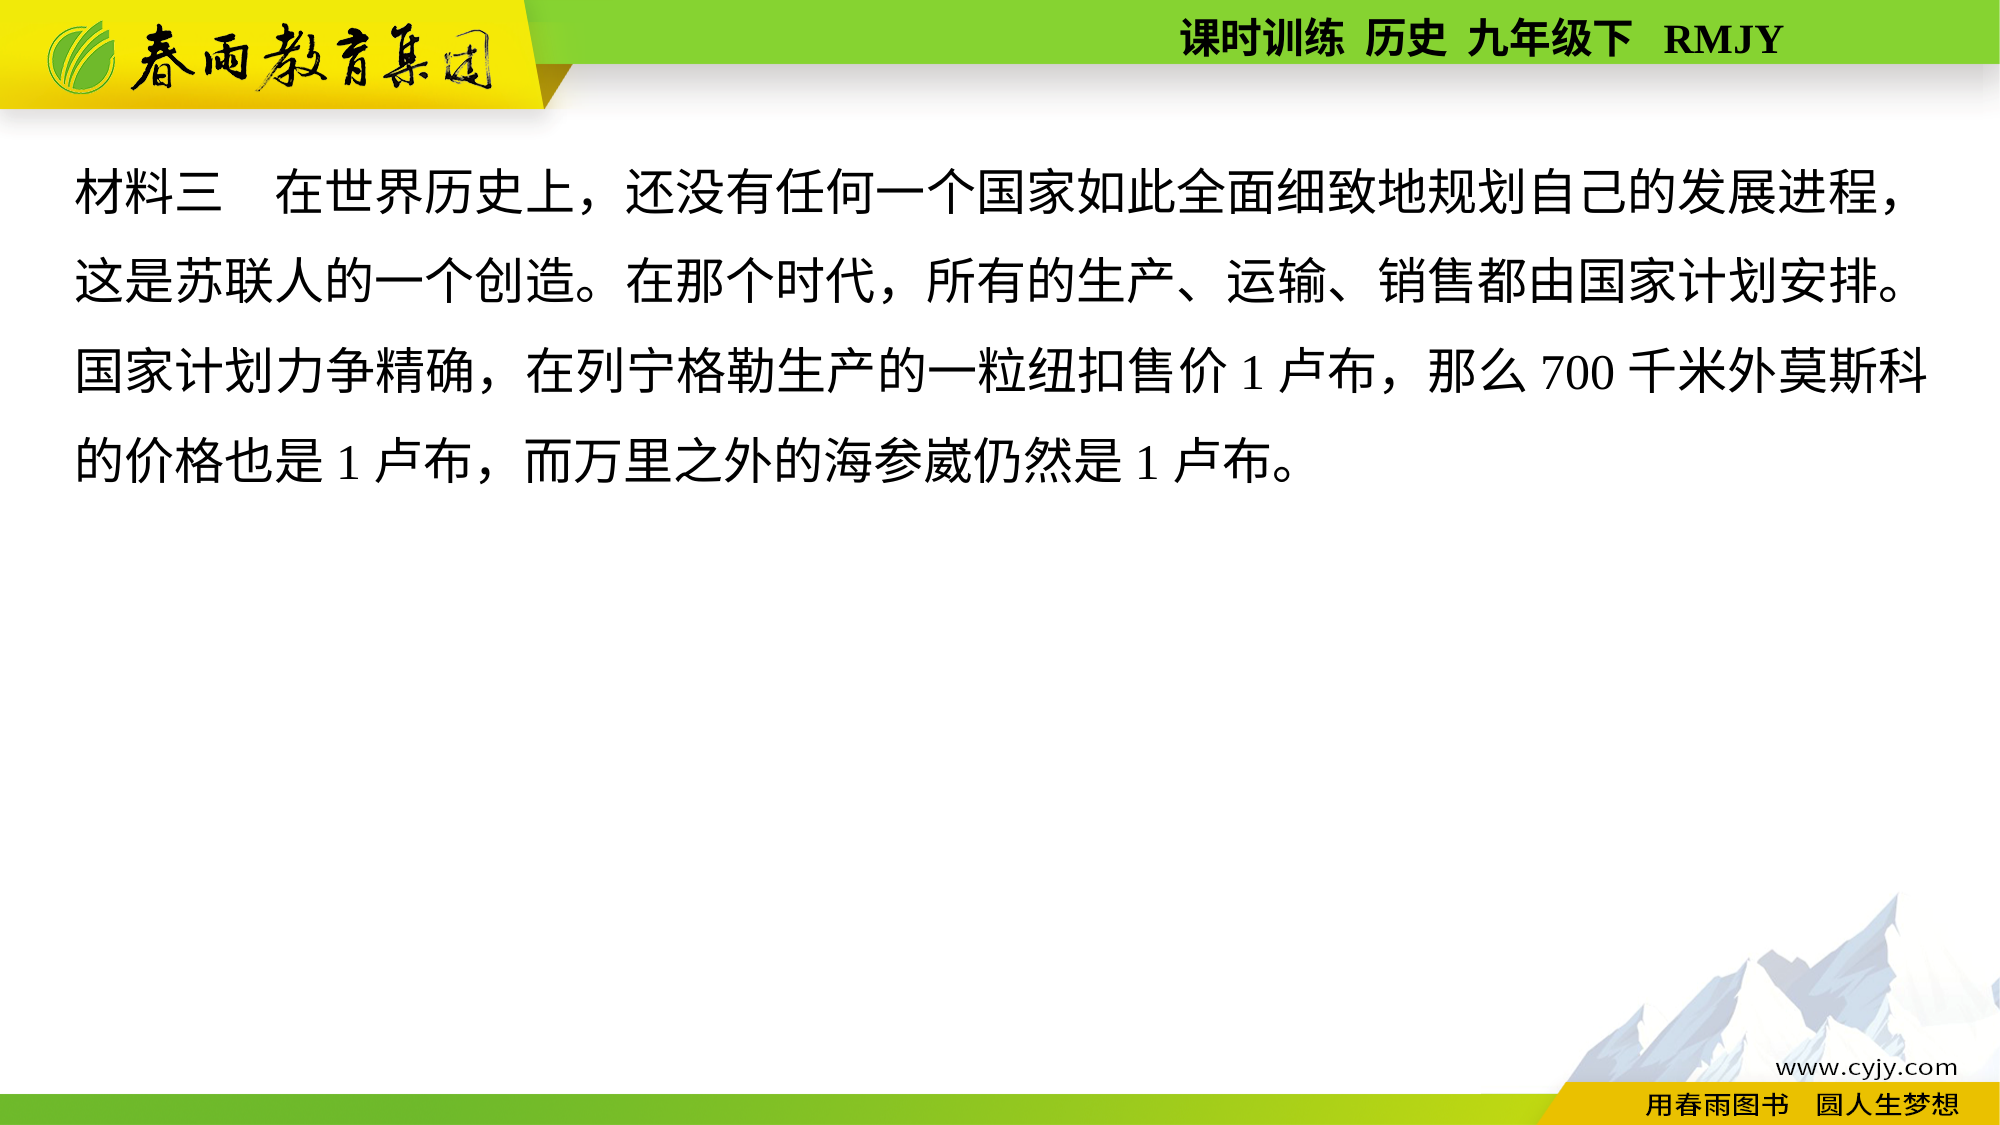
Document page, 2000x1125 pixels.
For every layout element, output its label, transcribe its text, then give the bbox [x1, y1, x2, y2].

picture [0, 0, 2000, 1125]
list 材料三 在世界历史上，还没有任何一个国家如此全面细致地规划自己的发展进程，这是苏联人的一个创造。在那个时代，所有的生产、运输、销售都由国家计划安排。国家计划力争精确，在列宁格勒生产的一粒纽扣售价1卢布，那么700千米外莫斯科的价格也是1卢布，而万里之外的海参崴仍然是1卢布。 [59, 122, 1944, 490]
